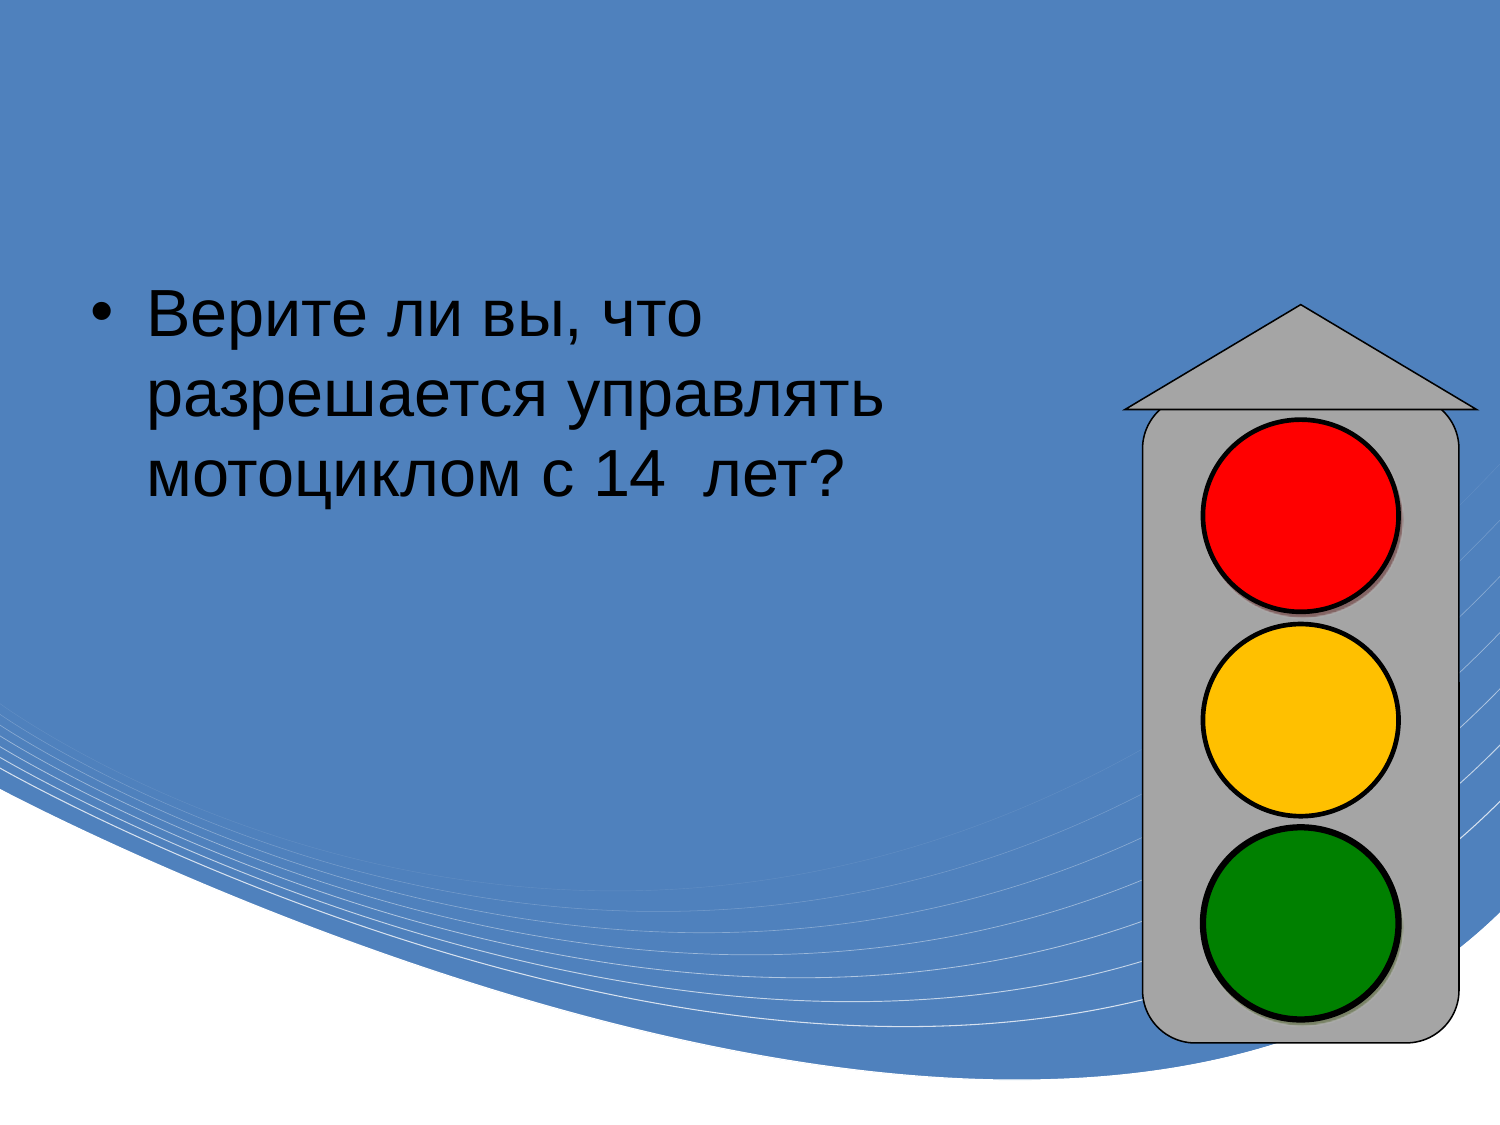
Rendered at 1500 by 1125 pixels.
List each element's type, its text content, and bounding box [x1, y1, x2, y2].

text_box [1202, 827, 1399, 1020]
text_box [1142, 410, 1460, 1043]
text_box [1202, 419, 1399, 612]
text_box [1125, 304, 1477, 410]
list Верите ли вы, что разрешается управлять мотоциклом с 14 лет? [75, 262, 1125, 1005]
text_box [1202, 624, 1399, 817]
